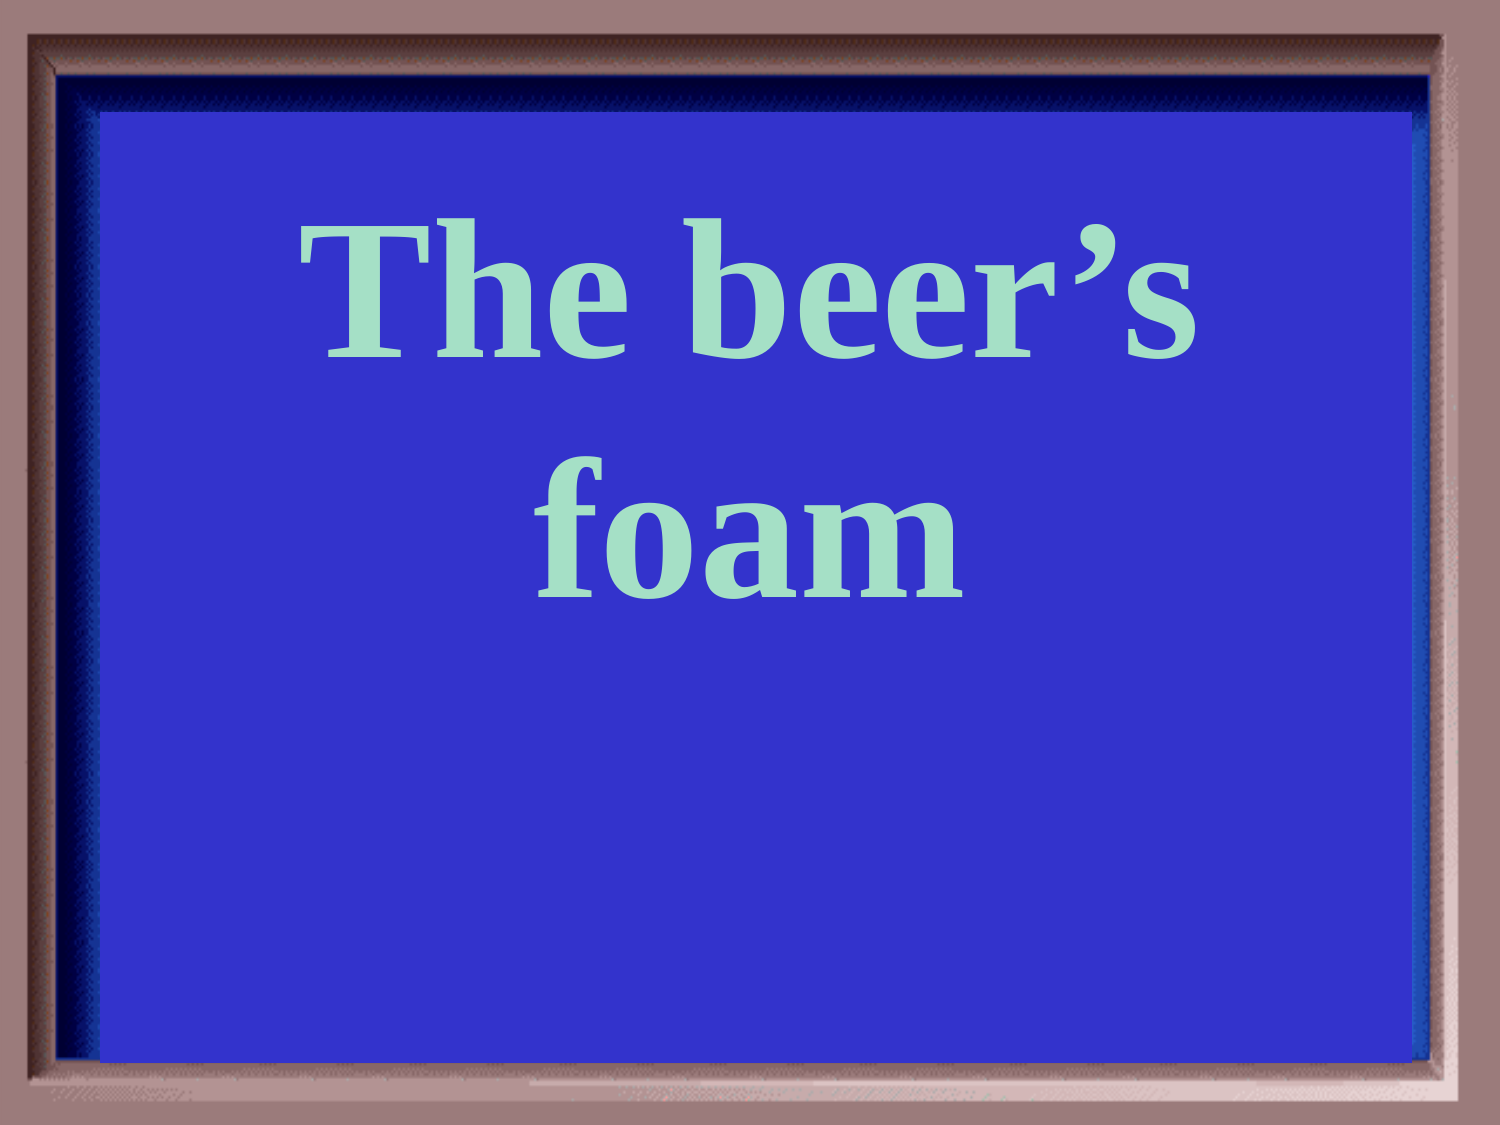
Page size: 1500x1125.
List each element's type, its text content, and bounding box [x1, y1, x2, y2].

picture [0, 0, 1500, 1125]
text_box The beer’s foam [283, 149, 1216, 645]
text_box [99, 112, 1413, 1063]
